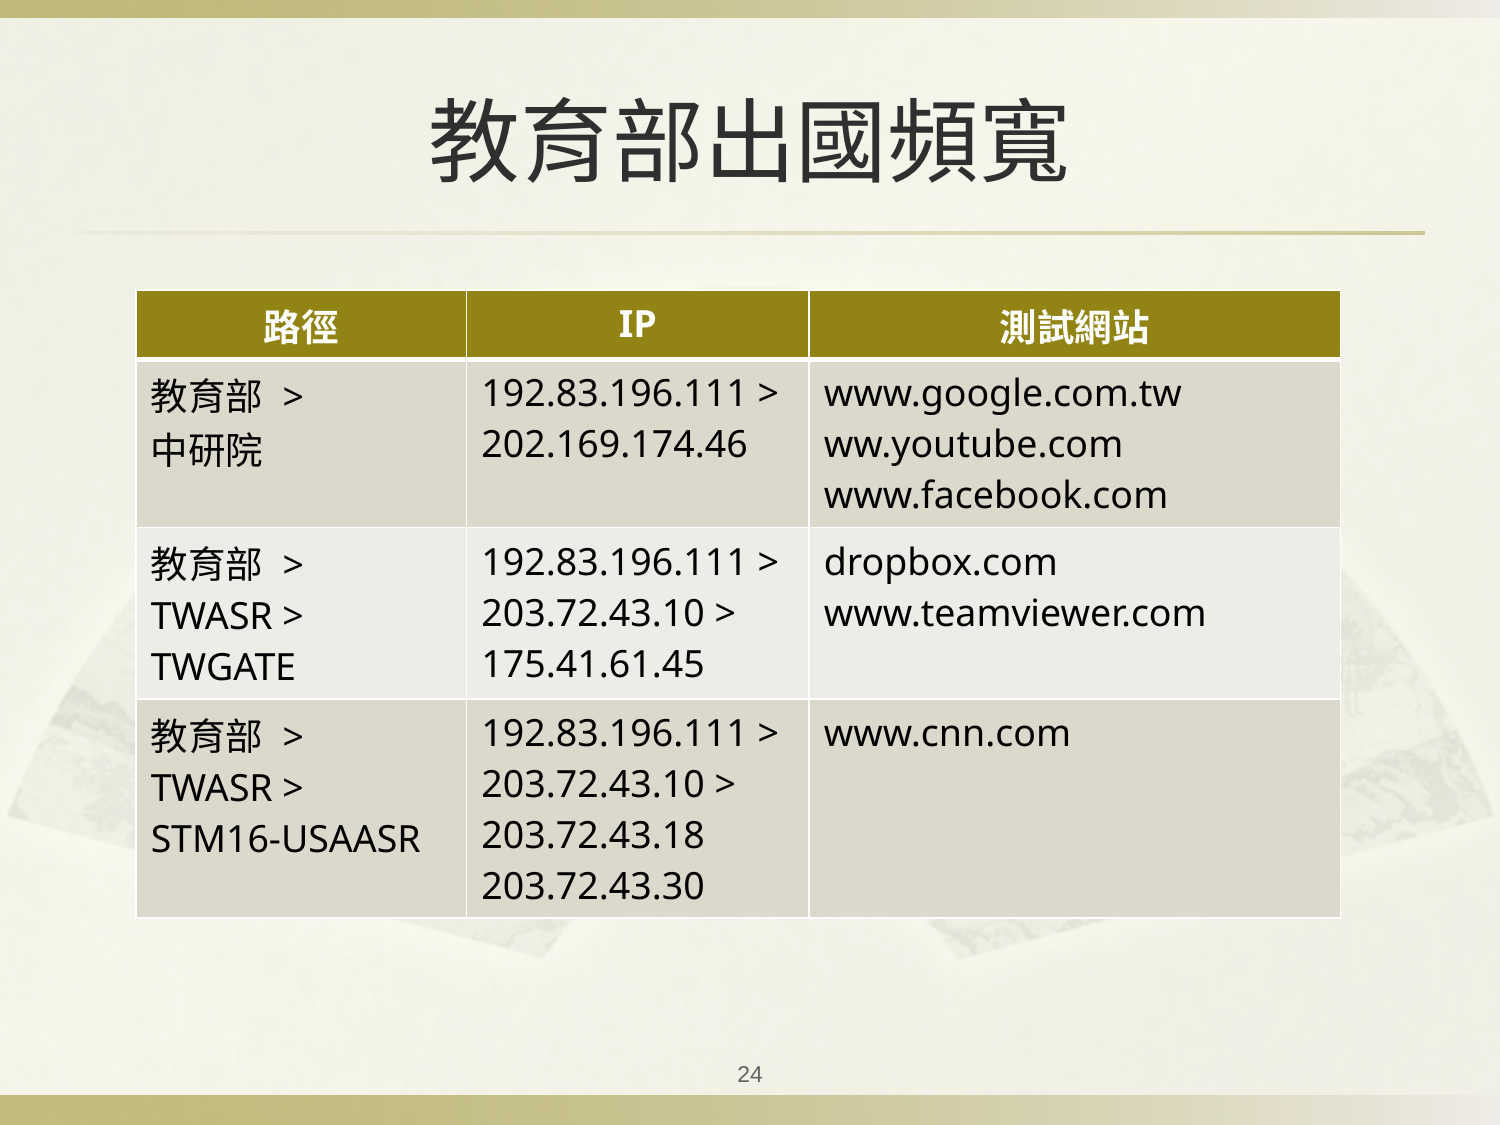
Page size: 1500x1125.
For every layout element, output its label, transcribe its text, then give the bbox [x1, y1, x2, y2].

table_cell dropbox.com www.teamviewer.com [810, 528, 1340, 698]
table_cell 192.83.196.111 > 203.72.43.10 > 203.72.43.18 203.72.43.30 [467, 700, 808, 917]
table_cell 192.83.196.111 > 203.72.43.10 > 175.41.61.45 [467, 528, 808, 698]
table_cell www.cnn.com [810, 700, 1340, 917]
table_cell 教育部 > 中研院 [137, 362, 466, 527]
slide_number 24 [675, 1050, 825, 1097]
table_cell 教育部 > TWASR > TWGATE [137, 528, 466, 698]
table_cell www.google.com.tw ww.youtube.com www.facebook.com [810, 362, 1340, 527]
title 教育部出國頻寬 [75, 45, 1425, 233]
table_cell 192.83.196.111 > 202.169.174.46 [467, 362, 808, 527]
table_header IP [467, 291, 808, 357]
table_header 路徑 [137, 291, 466, 357]
table_cell 教育部 > TWASR > STM16-USAASR [137, 700, 466, 917]
table_header 測試網站 [810, 291, 1340, 357]
